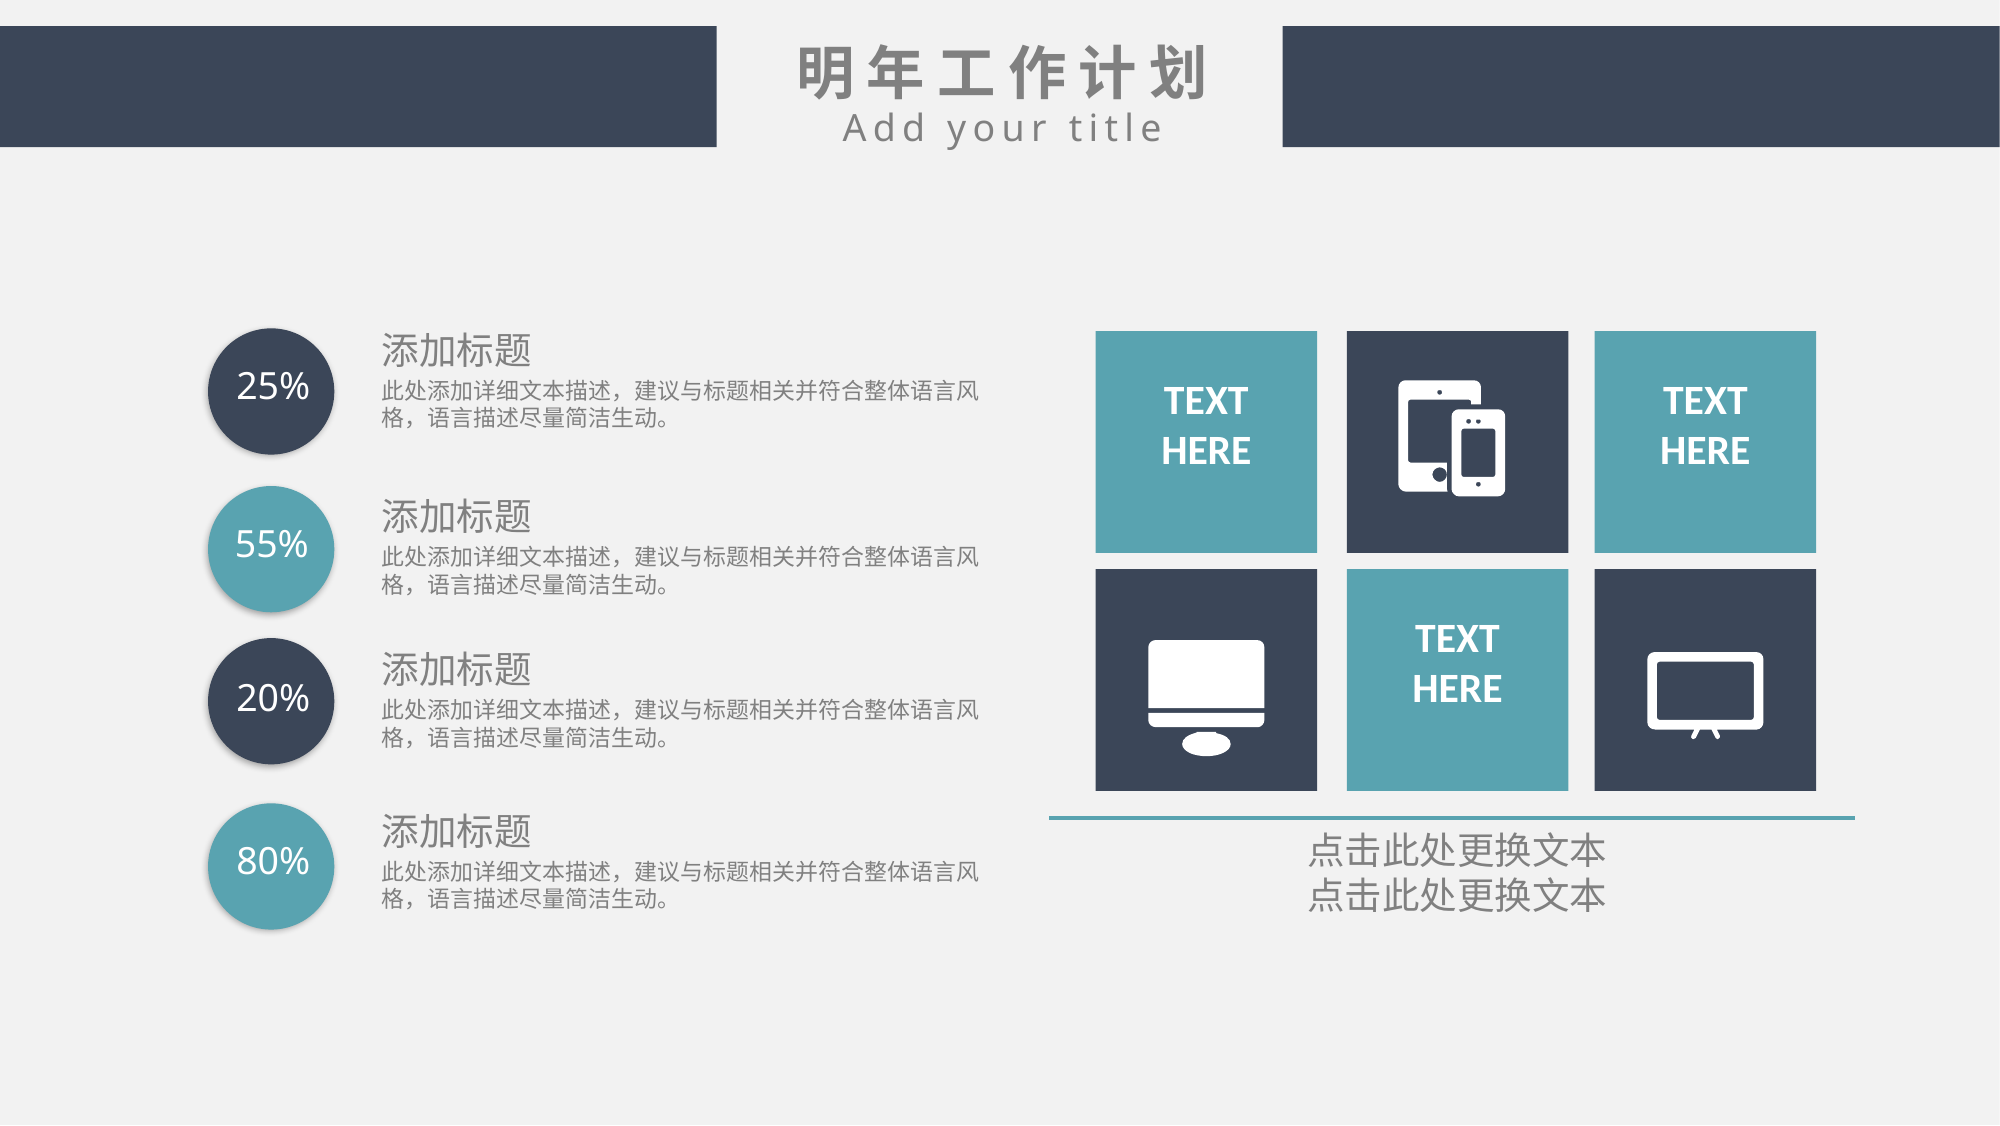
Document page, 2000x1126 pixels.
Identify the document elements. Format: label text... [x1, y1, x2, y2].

text_box 添加标题 此处添加详细文本描述，建议与标题相关并符合整体语言风格，语言描述尽量简洁生动。 [366, 485, 1016, 606]
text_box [0, 25, 2000, 158]
text_box [207, 370, 211, 413]
text_box [219, 485, 324, 512]
text_box [212, 726, 331, 766]
text_box 添加标题 此处添加详细文本描述，建议与标题相关并符合整体语言风格，语言描述尽量简洁生动。 [366, 319, 1016, 439]
text_box [207, 845, 211, 888]
text_box [219, 802, 323, 829]
text_box 20% [211, 665, 336, 726]
text_box [219, 327, 323, 354]
text_box 25% [211, 354, 336, 415]
text_box [211, 415, 331, 456]
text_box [1048, 330, 1855, 927]
text_box 80% [211, 829, 336, 890]
text_box [207, 679, 211, 723]
text_box [211, 890, 331, 931]
text_box [211, 573, 331, 614]
text_box 添加标题 此处添加详细文本描述，建议与标题相关并符合整体语言风格，语言描述尽量简洁生动。 [366, 800, 1016, 920]
text_box [218, 637, 324, 665]
text_box 55% [209, 512, 334, 573]
text_box 添加标题 此处添加详细文本描述，建议与标题相关并符合整体语言风格，语言描述尽量简洁生动。 [366, 638, 1016, 759]
